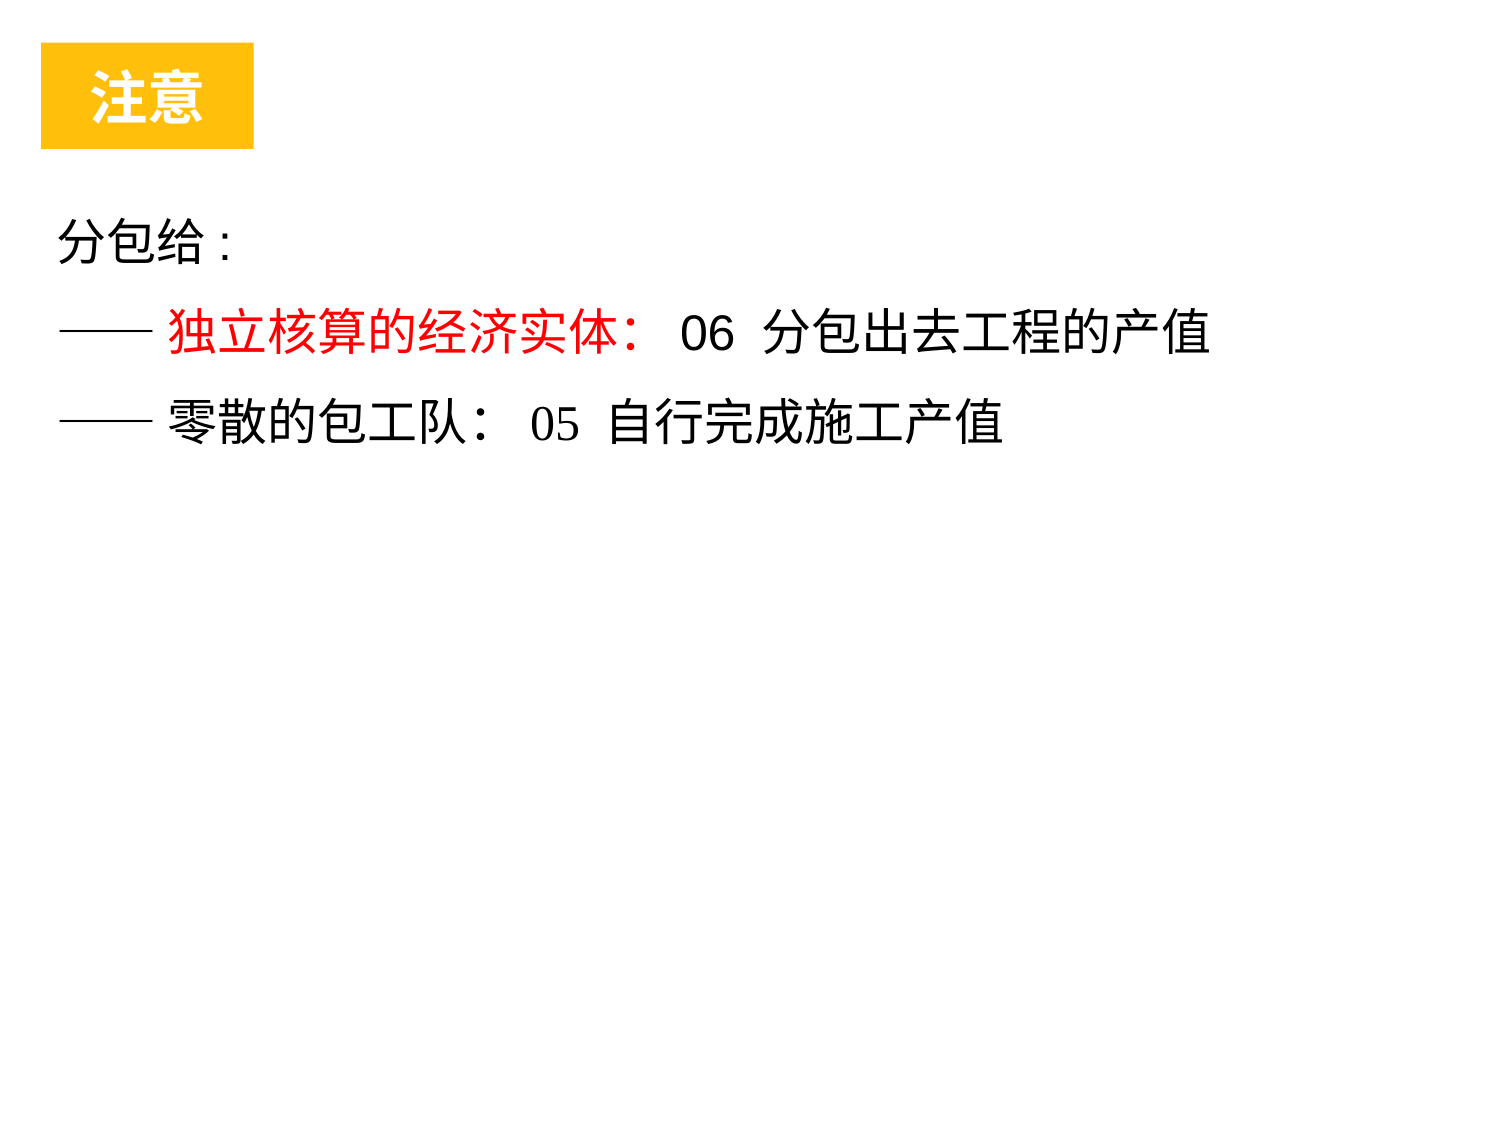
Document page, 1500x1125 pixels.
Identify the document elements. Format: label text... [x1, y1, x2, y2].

text_box 分包给: ——独立核算的经济实体：06 分包出去工程的产值 ——零散的包工队：05 自行完成施工产值 [41, 172, 1317, 458]
text_box 注意 [39, 41, 256, 151]
